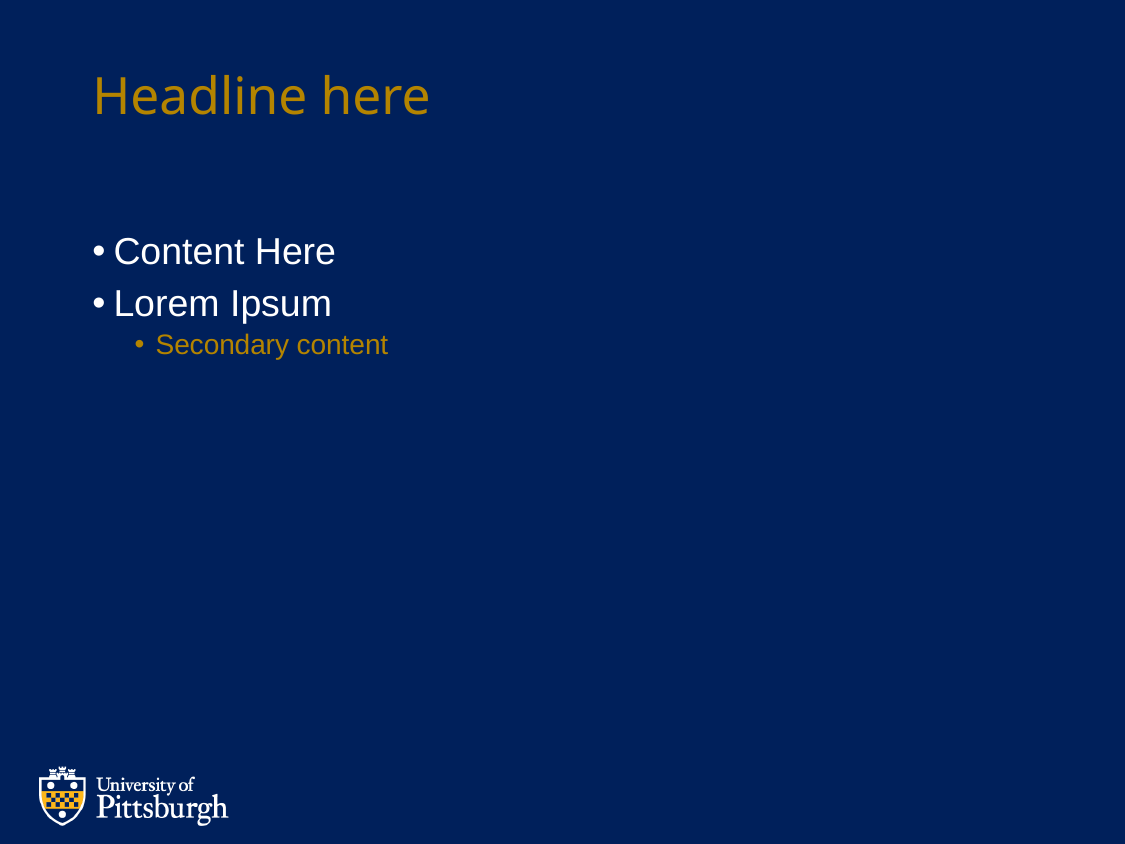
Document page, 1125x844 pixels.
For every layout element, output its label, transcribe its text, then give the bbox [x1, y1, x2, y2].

title Headline here [77, 63, 1048, 208]
picture [20, 739, 247, 844]
list Content Here Lorem Ipsum Secondary content [77, 224, 1048, 760]
